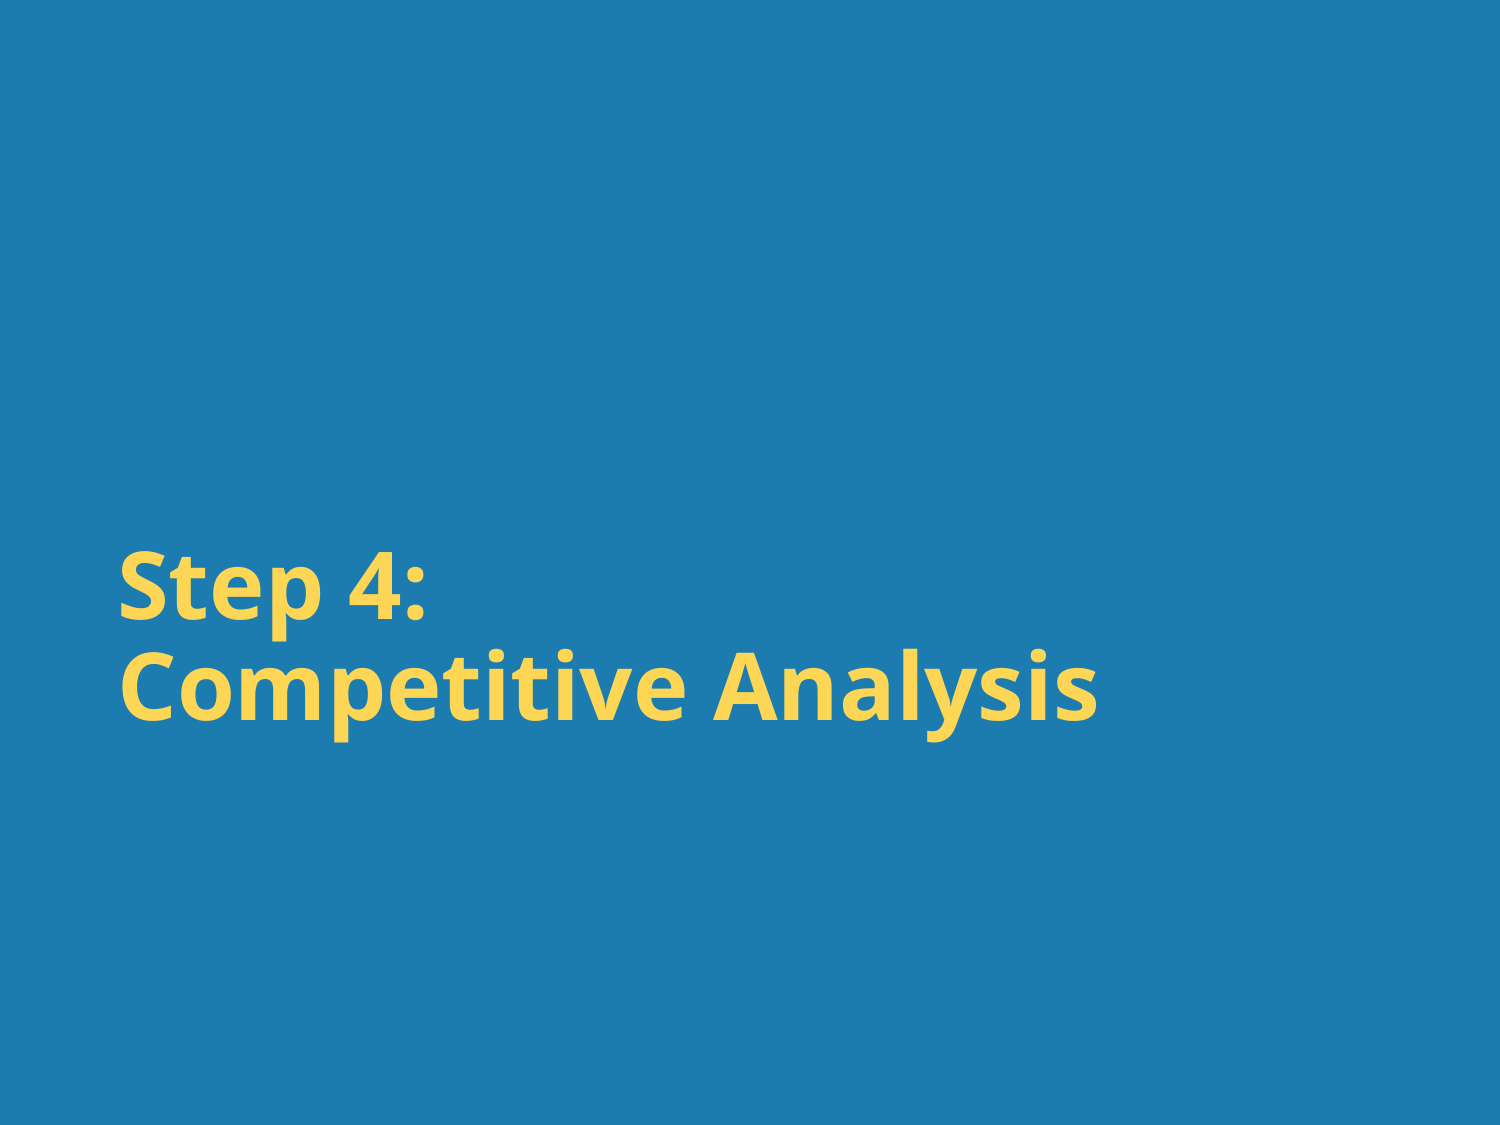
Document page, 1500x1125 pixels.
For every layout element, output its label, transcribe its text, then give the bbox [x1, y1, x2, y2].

title Step 4: Competitive Analysis [102, 280, 1397, 749]
